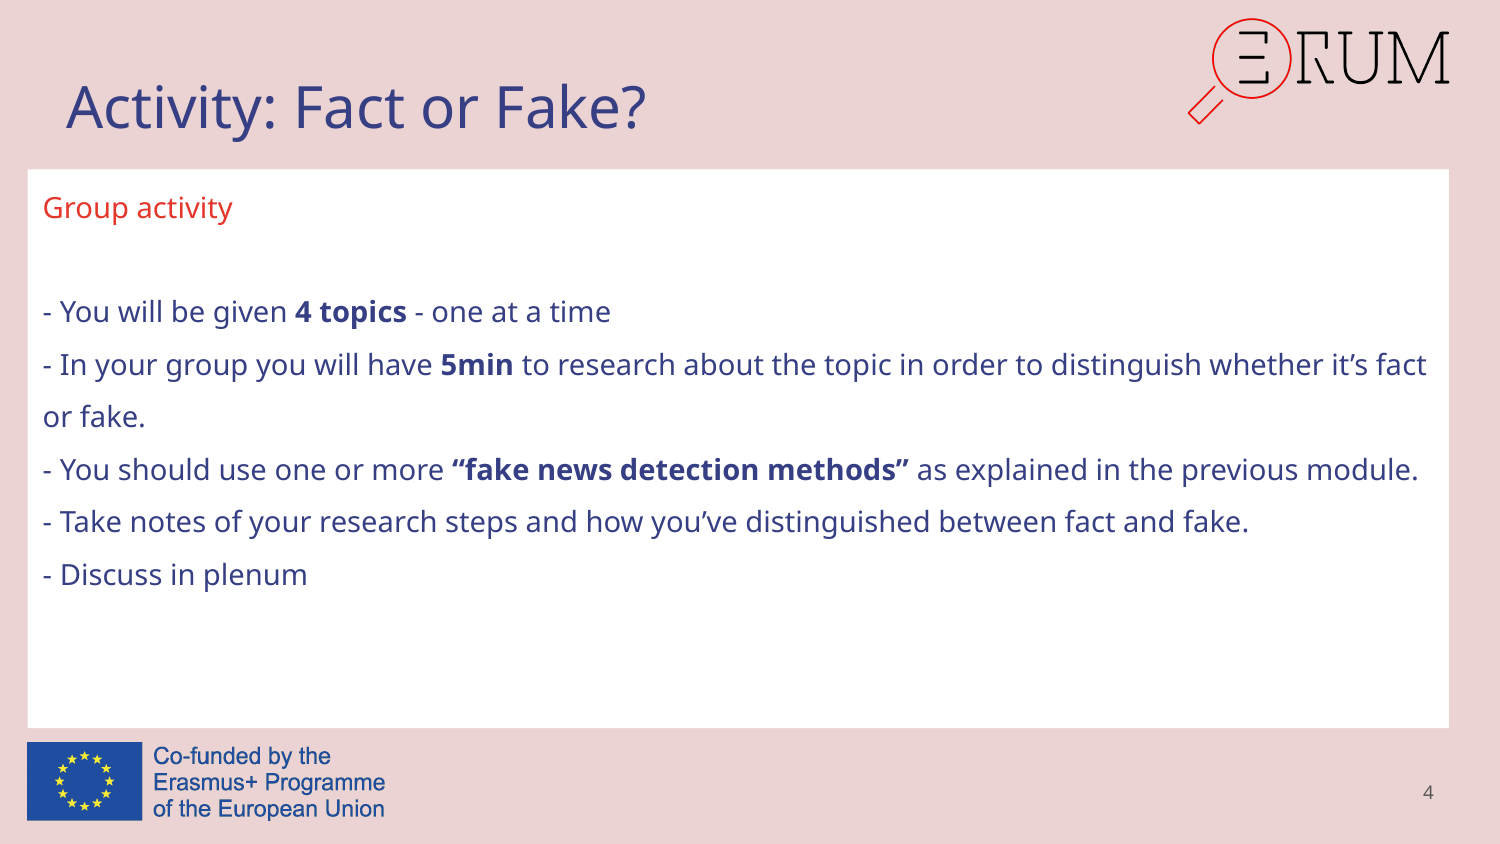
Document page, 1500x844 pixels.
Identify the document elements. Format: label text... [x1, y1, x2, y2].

slide_number 4 [1358, 761, 1449, 826]
picture [1136, 0, 1500, 137]
list Group activity - You will be given 4 topics - one at a time - In your group you will have 5min to research about the topic in order to distinguish whether it’s fact or fake. - You should use one or more “fake news detection methods” as explained in the previous module. - Take notes of your research steps and how you’ve distinguished between fact and fake. - Discuss in plenum [27, 169, 1449, 729]
picture [27, 742, 385, 821]
title Activity: Fact or Fake? [51, 55, 1168, 150]
